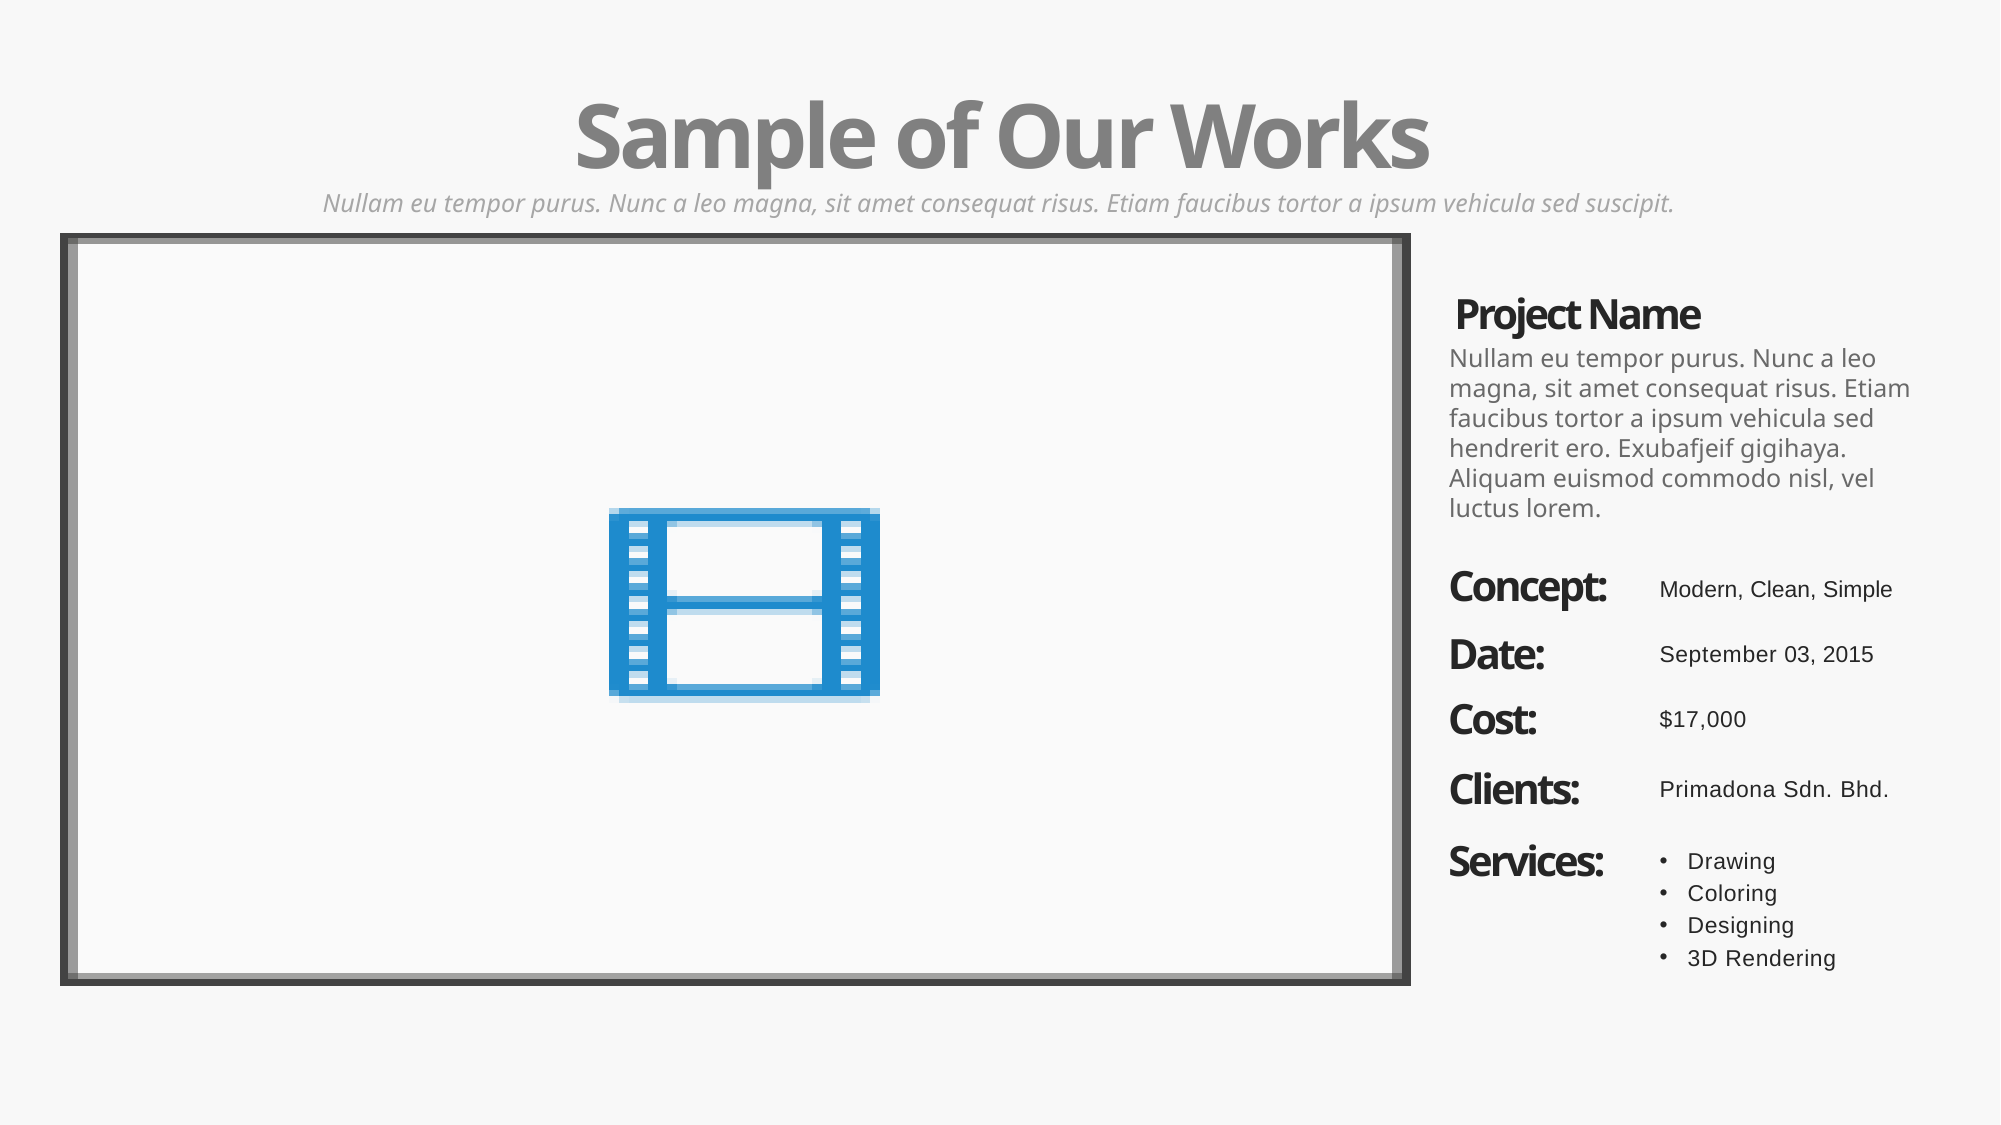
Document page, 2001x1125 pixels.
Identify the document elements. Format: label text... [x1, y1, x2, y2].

text_box Primadona Sdn. Bhd. [1644, 767, 1908, 812]
text_box Concept: [1433, 551, 1624, 617]
text_box Services: [1433, 827, 1621, 893]
text_box Project Name [1439, 280, 1718, 346]
text_box Date: [1433, 620, 1562, 686]
text_box Cost: [1433, 685, 1554, 751]
text_box Drawing Coloring Designing 3D Rendering [1644, 839, 1908, 1030]
text_box Clients: [1433, 755, 1597, 820]
text_box Nullam eu tempor purus. Nunc a leo magna, sit amet consequat risus. Etiam faucibus tortor a ipsum vehicula sed hendrerit ero. Exubafjeif gigihaya. Aliquam euismod commodo nisl, vel luctus lorem. [1434, 335, 1933, 582]
text_box Modern, Clean, Simple [1644, 566, 1933, 612]
text_box $17,000 [1644, 697, 1891, 742]
text_box September 03, 2015 [1644, 632, 1891, 677]
text_box Sample of Our Works [563, 74, 1444, 182]
text_box Nullam eu tempor purus. Nunc a leo magna, sit amet consequat risus. Etiam faucibus tortor a ipsum vehicula sed suscipit. [123, 182, 1884, 223]
